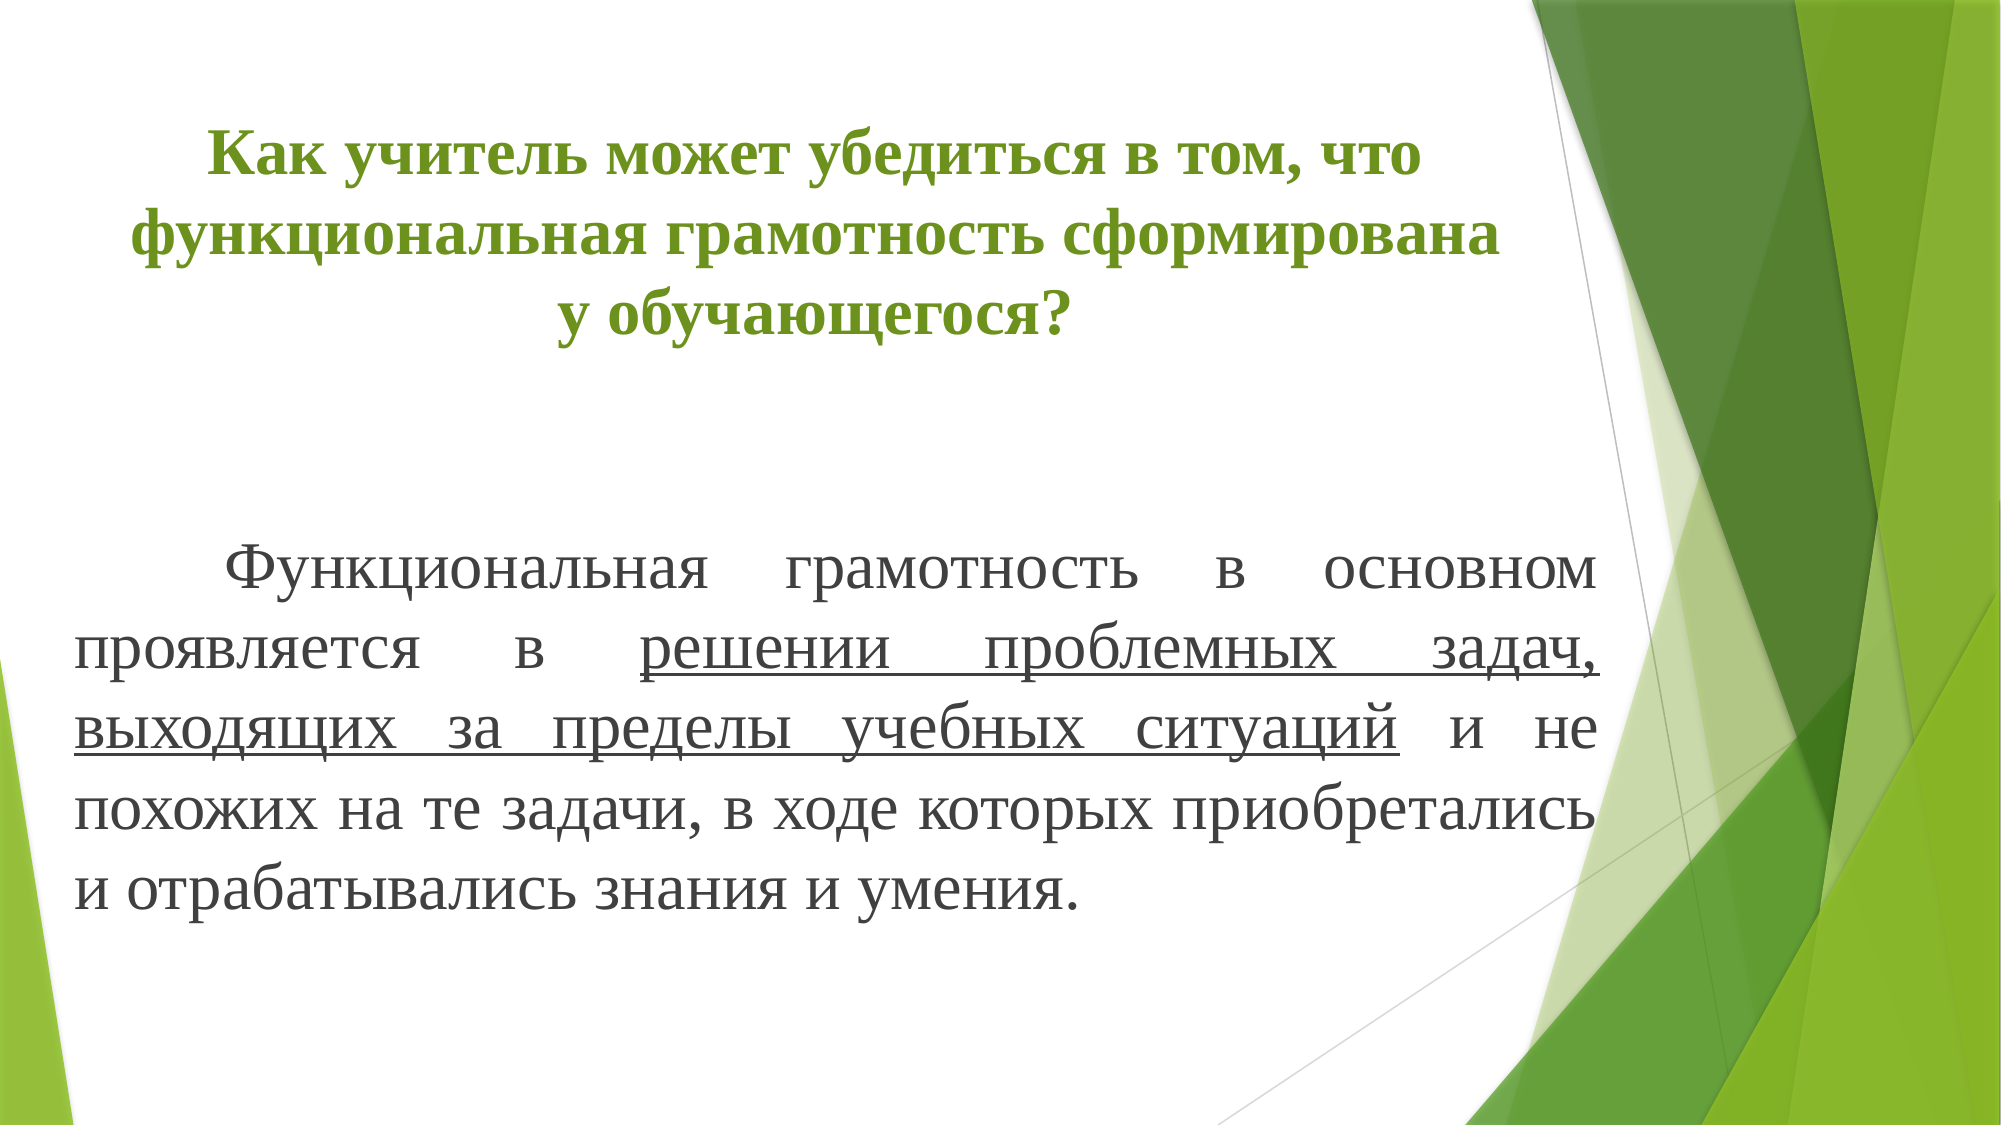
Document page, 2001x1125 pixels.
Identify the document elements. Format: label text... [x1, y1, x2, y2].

title Как учитель может убедиться в том, что функциональная грамотность сформирована у обучающегося? [111, 99, 1522, 317]
list Функциональная грамотность в основном проявляется в решении проблемных задач, выходящих за пределы учебных ситуаций и не похожих на те задачи, в ходе которых приобретались и отрабатывались знания и умения. [59, 413, 1615, 1051]
